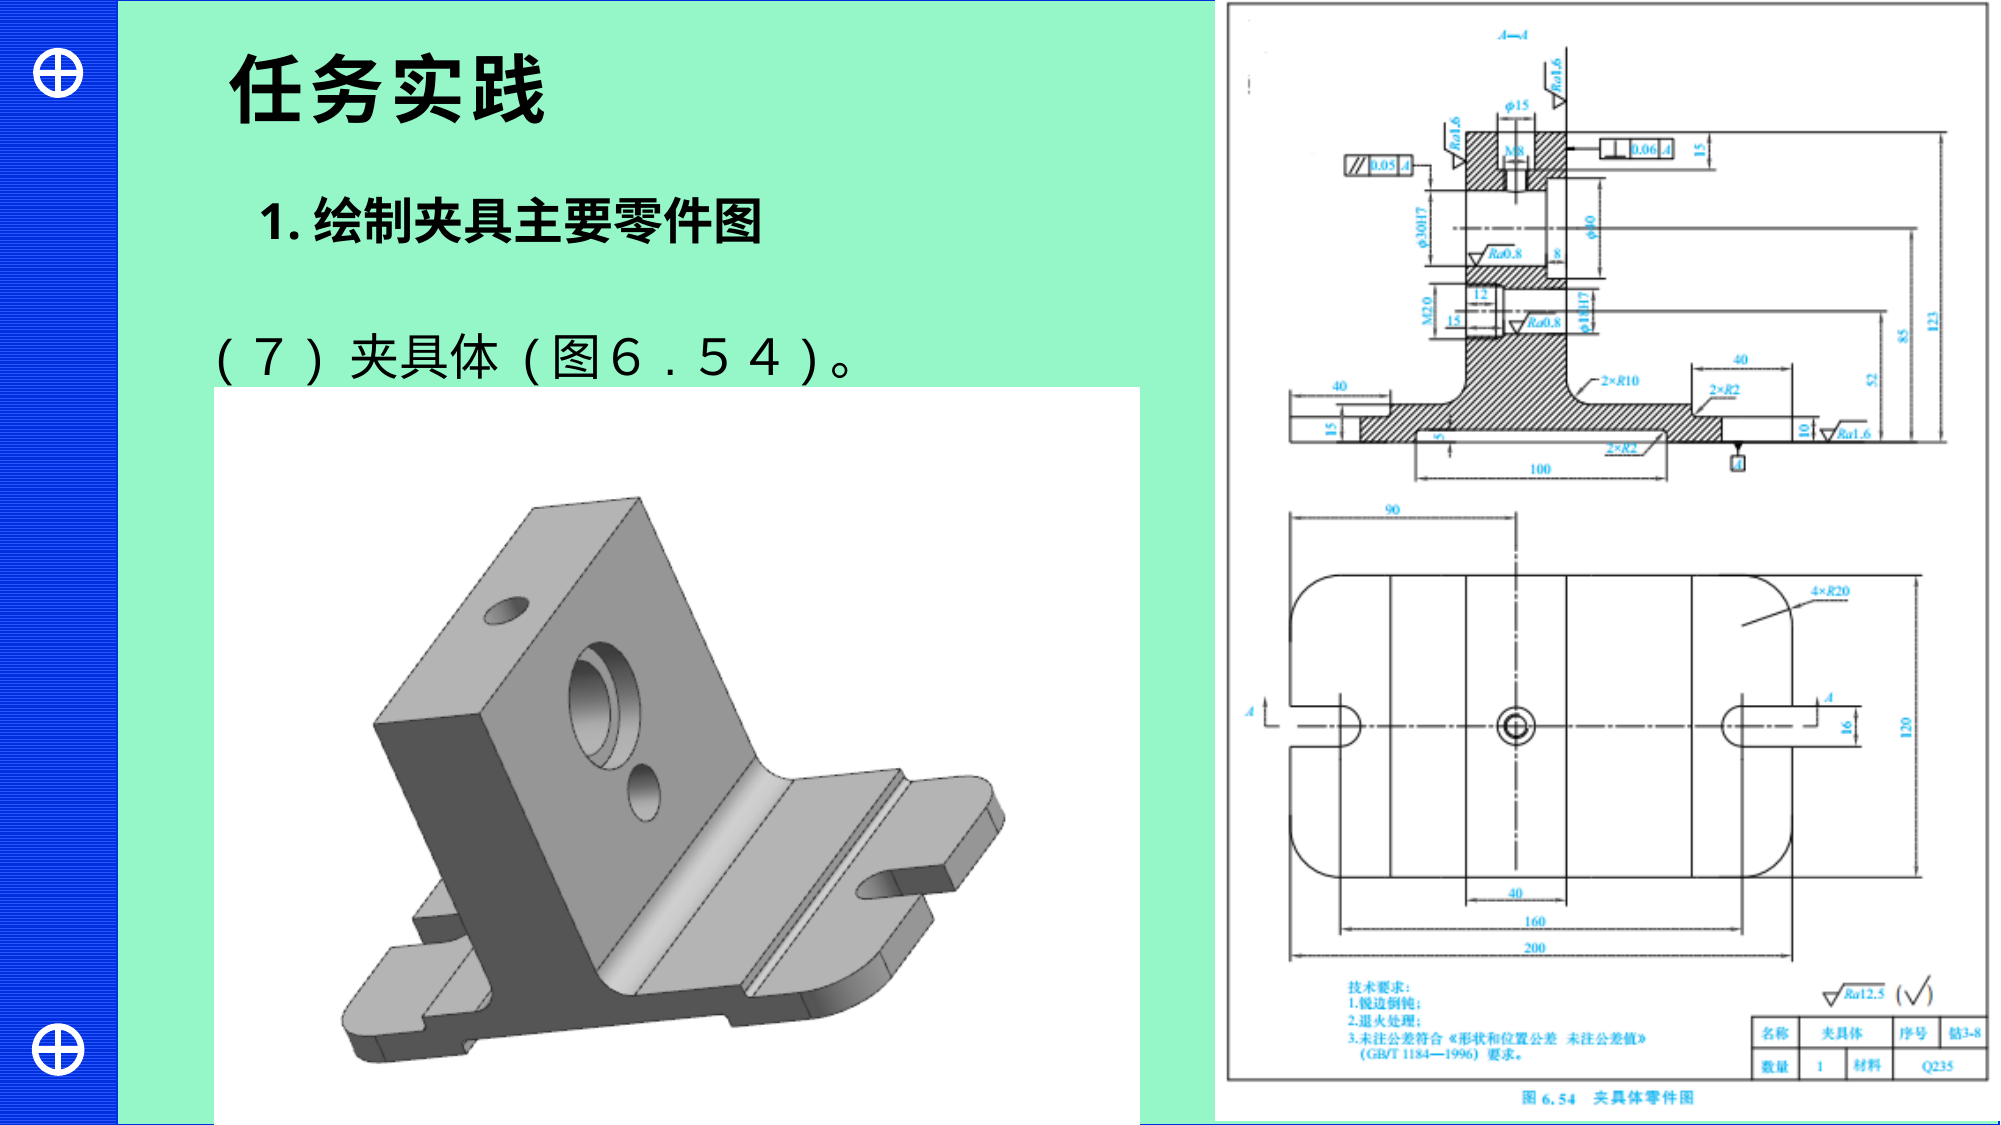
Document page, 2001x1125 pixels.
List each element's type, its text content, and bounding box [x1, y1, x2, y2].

text_box (７) 夹具体 (图６.５４)。 [126, 287, 1214, 428]
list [214, 387, 1140, 1125]
text_box 任务实践 [126, 18, 1214, 140]
text_box 1.绘制夹具主要零件图 [243, 182, 1214, 258]
picture [1214, 0, 2000, 1121]
